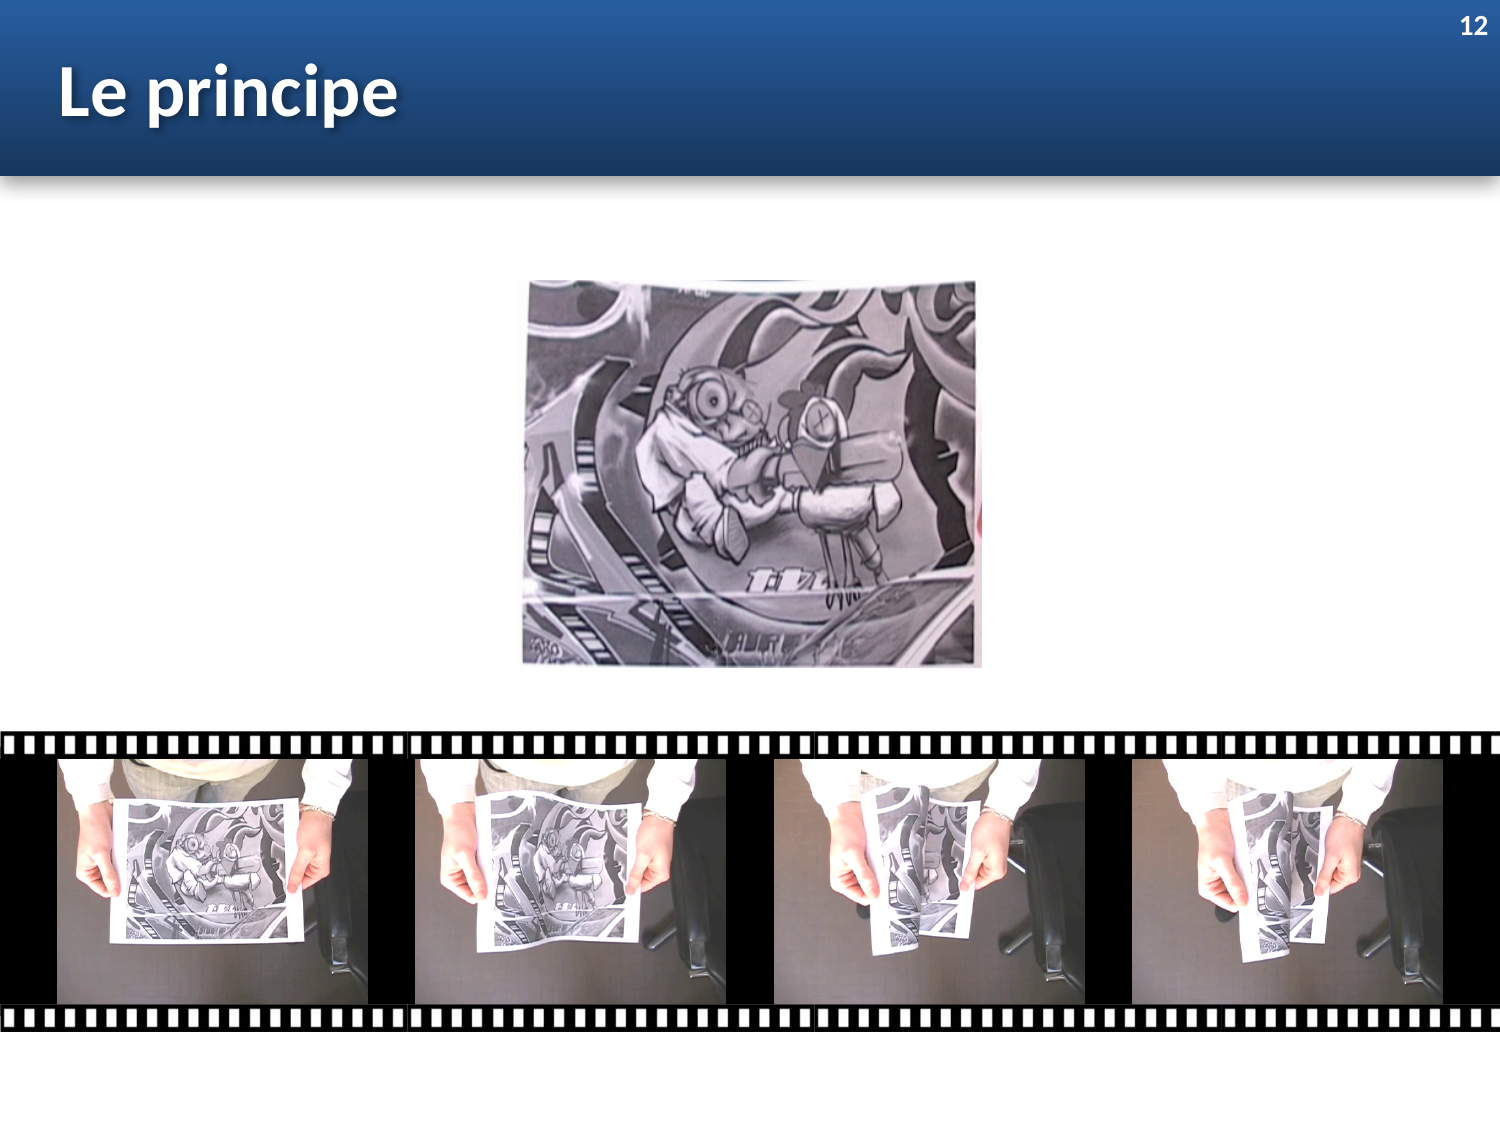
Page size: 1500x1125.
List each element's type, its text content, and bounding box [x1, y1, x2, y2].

list Le principe [0, 0, 1500, 173]
picture [517, 279, 983, 669]
slide_number 12 [1364, 0, 1500, 60]
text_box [0, 731, 1500, 1032]
